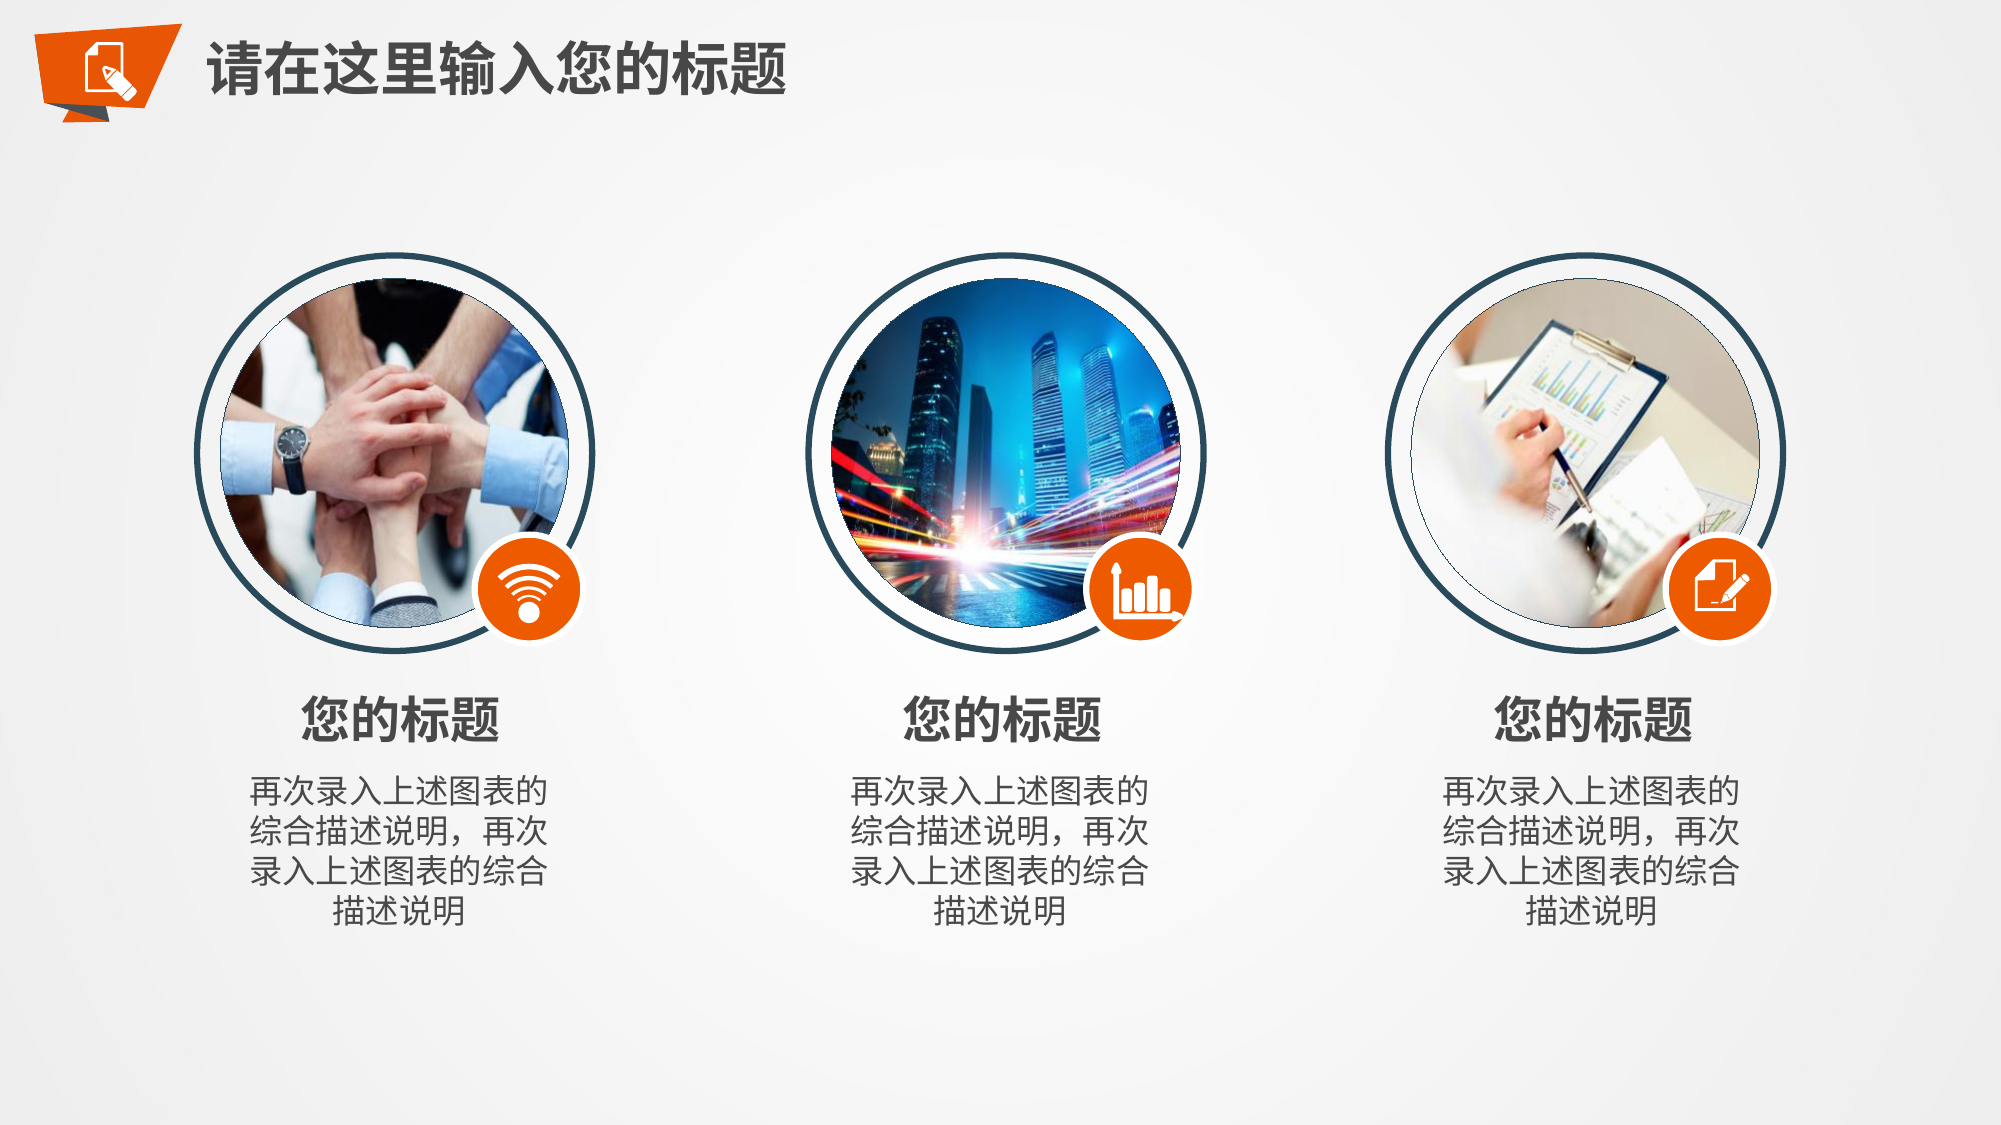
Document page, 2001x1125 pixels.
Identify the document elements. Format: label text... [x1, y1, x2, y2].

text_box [474, 534, 584, 644]
picture [0, 0, 2001, 1125]
text_box [48, 104, 110, 122]
text_box 请在这里输入您的标题 [191, 24, 1019, 110]
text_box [808, 255, 1204, 651]
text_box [1414, 680, 1770, 940]
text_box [1387, 255, 1784, 651]
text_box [232, 680, 566, 940]
text_box [85, 42, 137, 102]
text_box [197, 255, 593, 651]
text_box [1665, 534, 1775, 644]
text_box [823, 680, 1177, 940]
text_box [1086, 534, 1195, 644]
text_box [34, 23, 183, 109]
text_box [62, 110, 107, 123]
